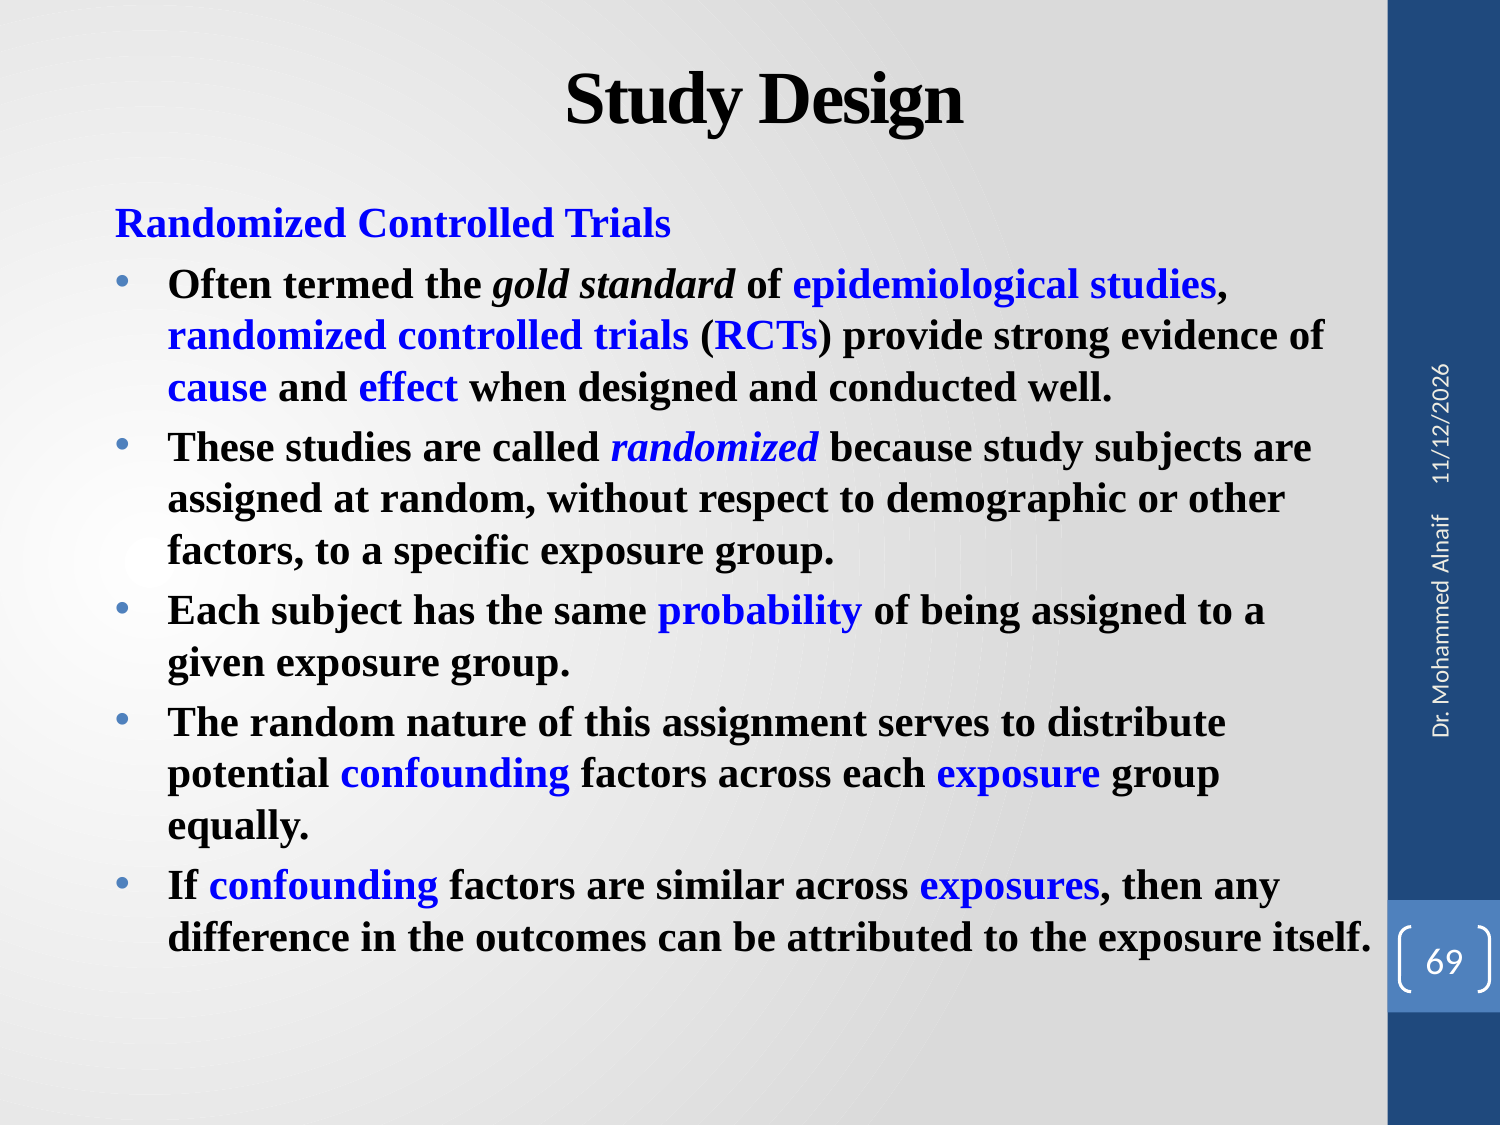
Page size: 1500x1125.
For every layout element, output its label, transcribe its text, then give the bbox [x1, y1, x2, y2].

footer Dr. Mohammed Alnaif [1408, 500, 1469, 889]
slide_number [1408, 100, 1469, 500]
title Study Design [112, 37, 1388, 147]
slide_number 69 [1397, 925, 1492, 994]
subtitle Randomized Controlled Trials Often termed the gold standard of epidemiological studies, randomized controlled trials (RCTs) provide strong evidence of cause and effect when designed and conducted well. These studies are called randomized because study subjects are assigned at random, without respect to demographic or other factors, to a specific exposure group. Each subject has the same probability of being assigned to a given exposure group. The random nature of this assignment serves to distribute potential confounding factors across each exposure group equally. If confounding factors are similar across exposures, then any difference in the outcomes can be attributed to the exposure itself. [99, 187, 1388, 1025]
